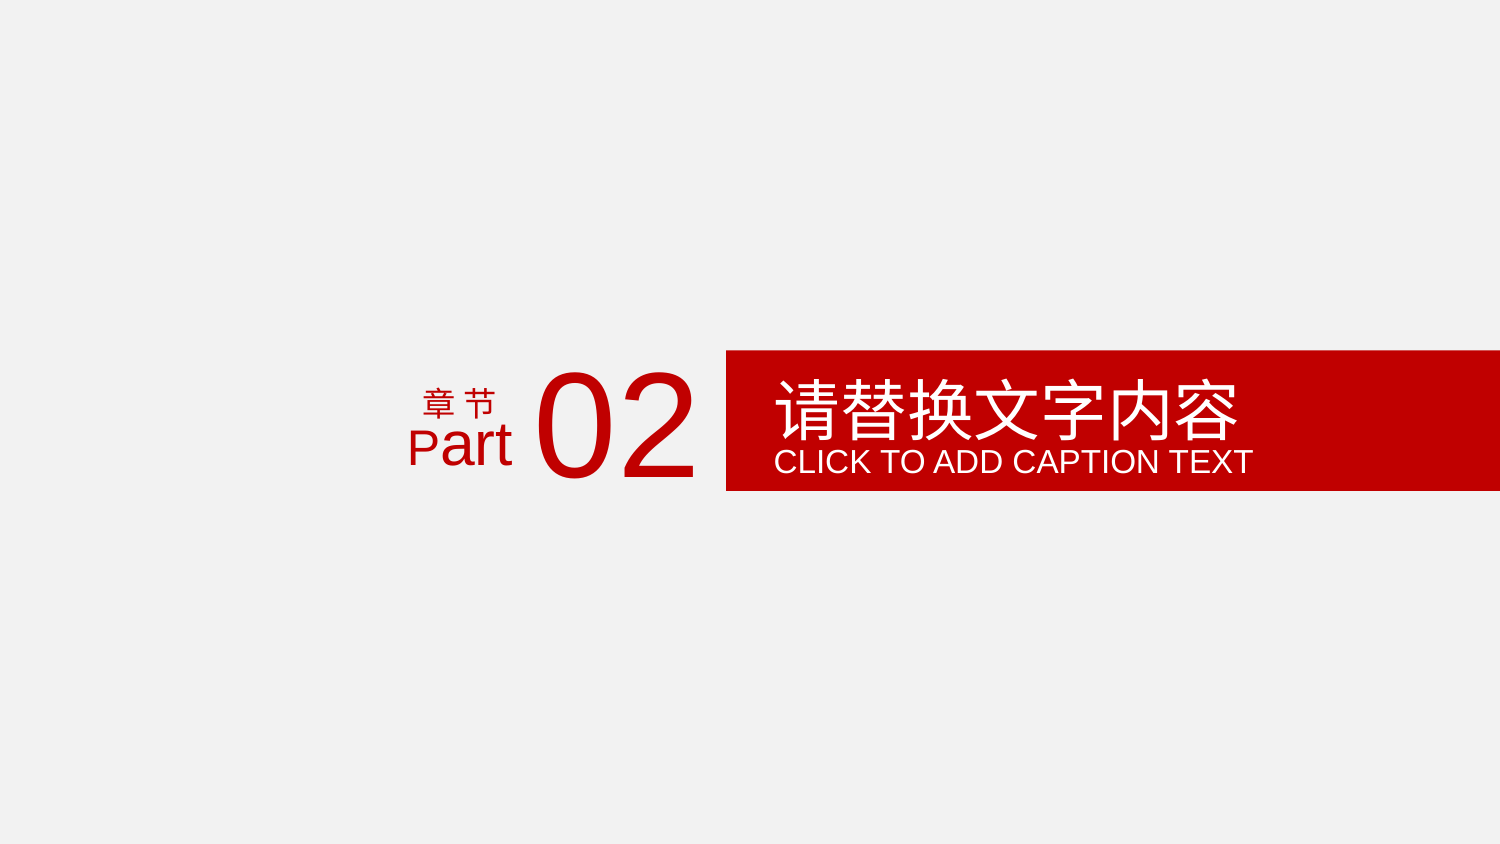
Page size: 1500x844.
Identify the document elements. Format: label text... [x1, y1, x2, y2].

text_box 请替换文字内容 [773, 377, 1271, 444]
text_box [726, 350, 1500, 491]
text_box Part [406, 403, 513, 479]
text_box CLICK TO ADD CAPTION TEXT [773, 444, 1271, 481]
text_box 章 节 [422, 383, 497, 424]
text_box 02 [534, 327, 702, 508]
